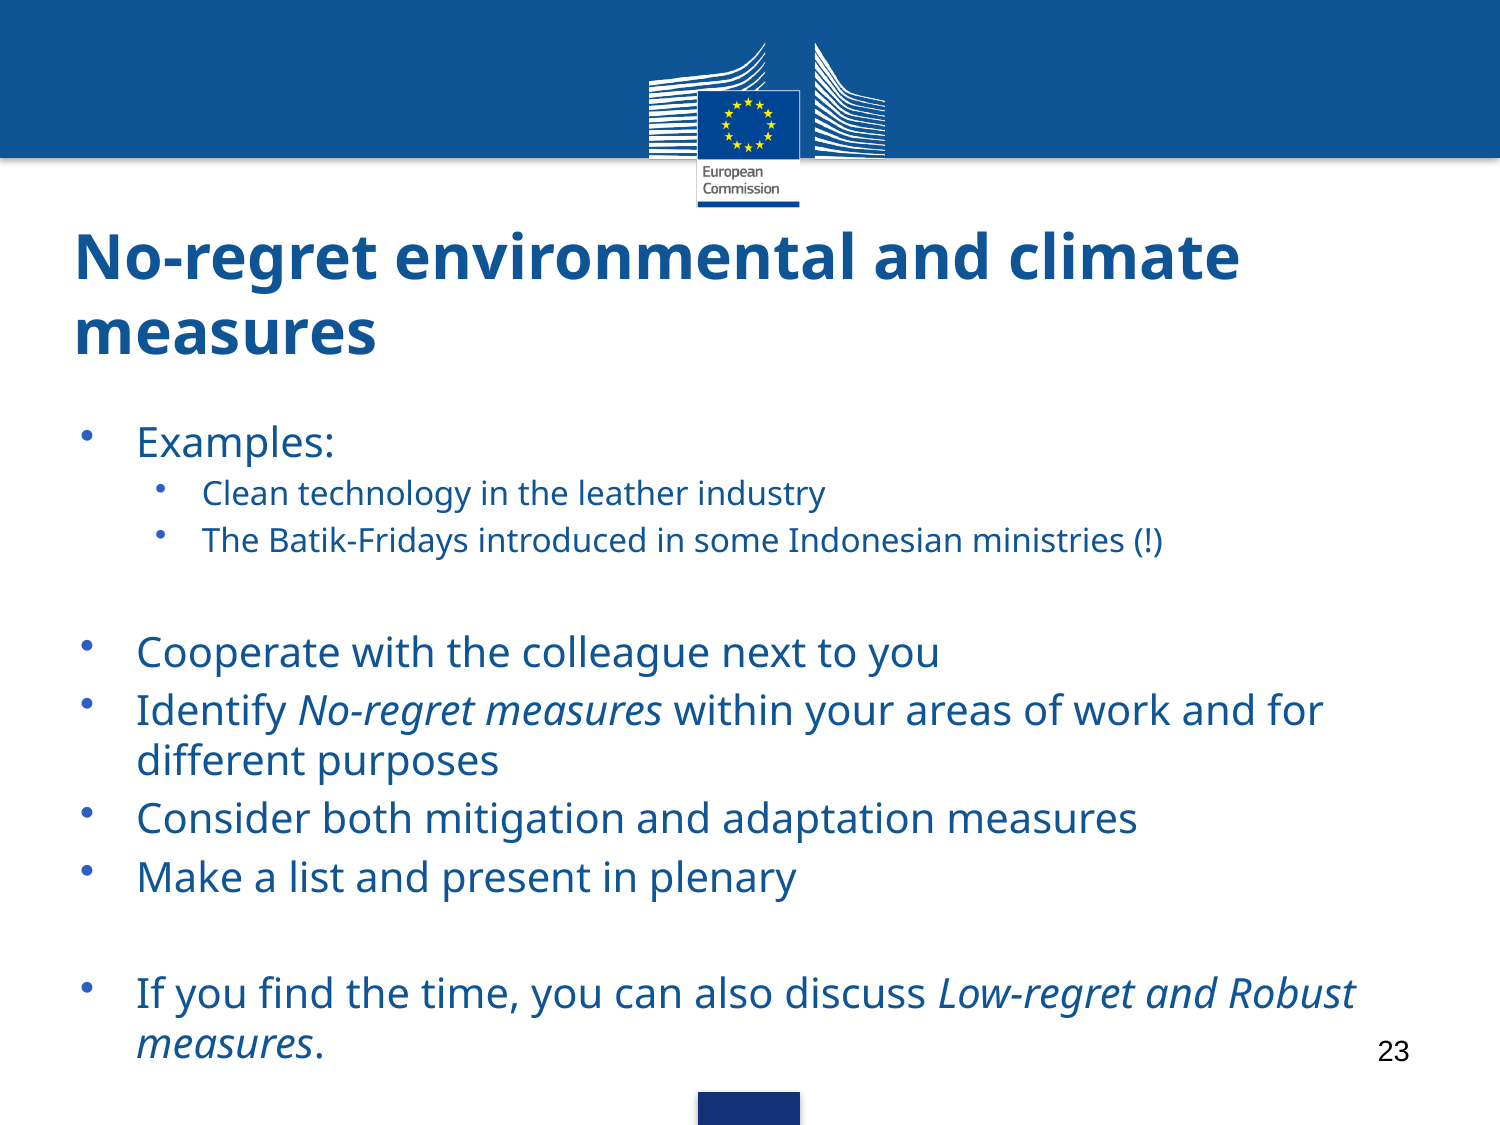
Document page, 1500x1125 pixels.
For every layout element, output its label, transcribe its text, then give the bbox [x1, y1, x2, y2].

slide_number 23 [1074, 1024, 1426, 1103]
title No-regret environmental and climate measures [0, 190, 1361, 394]
list Examples: Clean technology in the leather industry The Batik-Fridays introduced in some Indonesian ministries (!) Cooperate with the colleague next to you Identify No-regret measures within your areas of work and for different purposes Consider both mitigation and adaptation measures Make a list and present in plenary If you find the time, you can also discuss Low-regret and Robust measures. [64, 407, 1476, 1125]
picture [649, 42, 885, 190]
